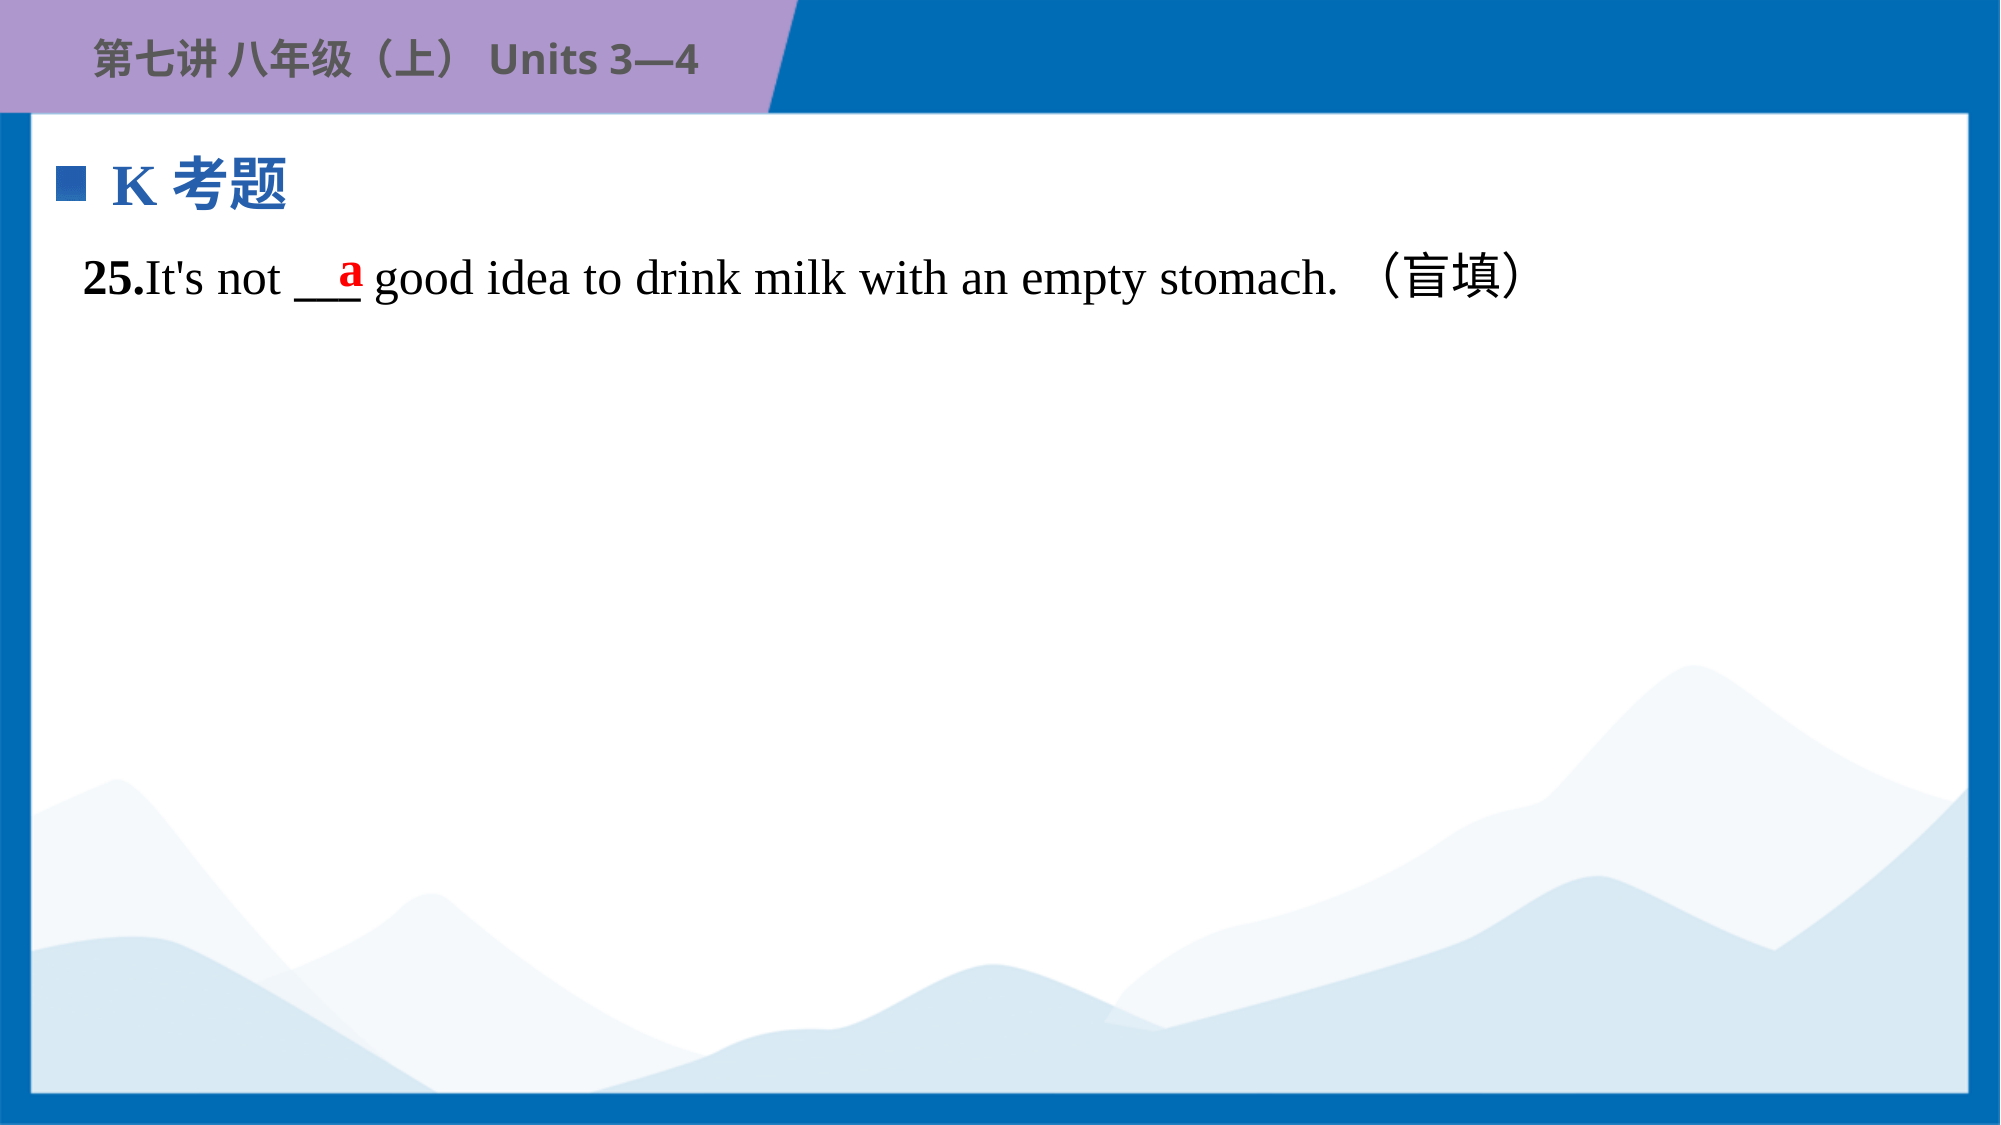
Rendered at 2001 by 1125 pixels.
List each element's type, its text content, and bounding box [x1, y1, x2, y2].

text_box K考题 [112, 146, 1917, 216]
text_box a [320, 208, 382, 287]
picture [0, 0, 2000, 1125]
text_box 25.It's not ___ good idea to drink milk with an empty stomach.（盲填） [82, 216, 1917, 295]
